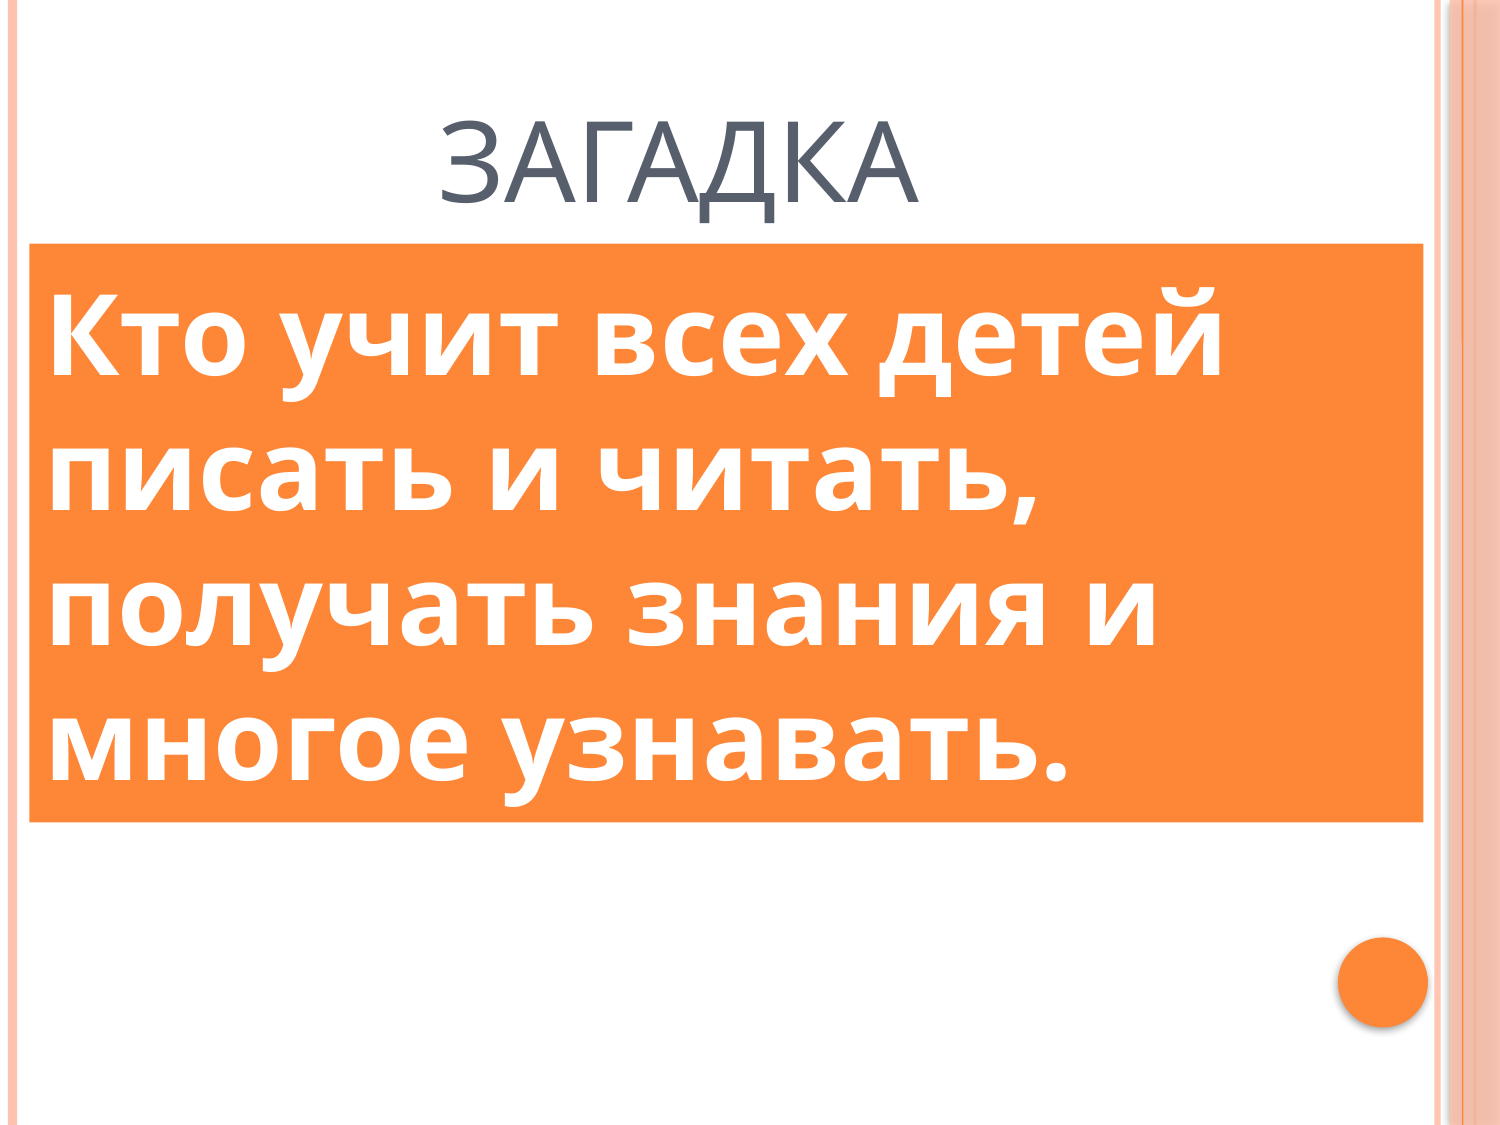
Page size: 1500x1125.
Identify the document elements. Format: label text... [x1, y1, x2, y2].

list Кто учит всех детей писать и читать, получать знания и многое узнавать. [29, 243, 1424, 823]
title Загадка [75, 44, 1313, 233]
